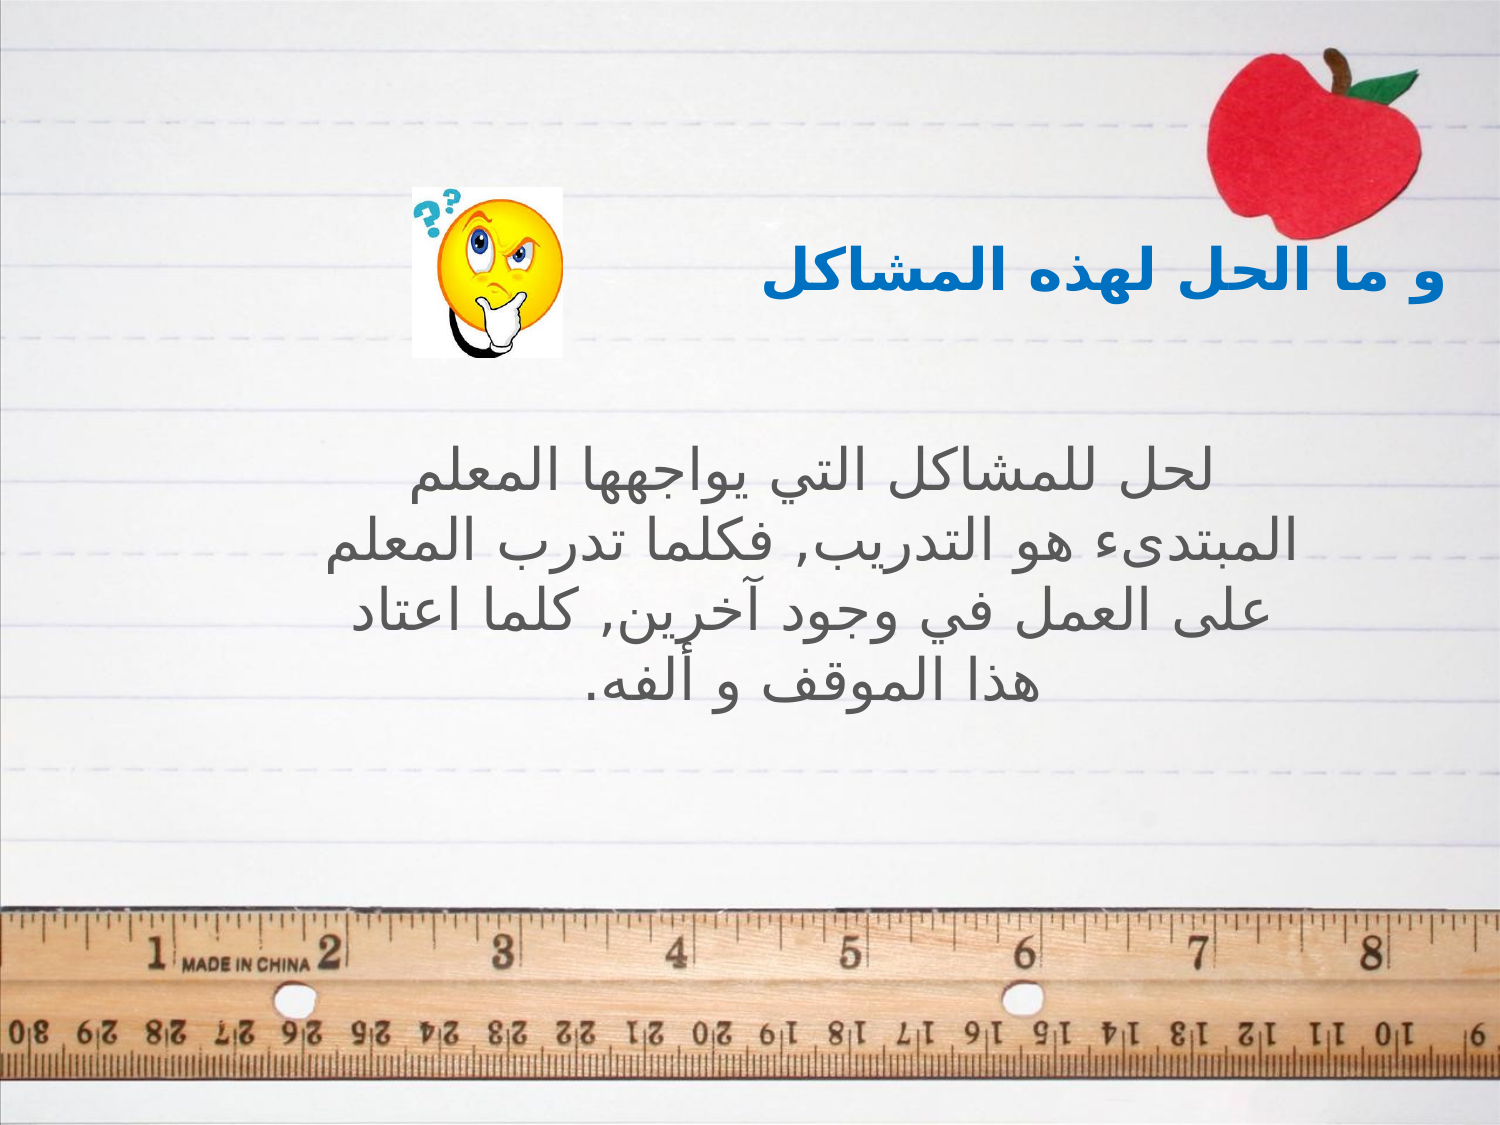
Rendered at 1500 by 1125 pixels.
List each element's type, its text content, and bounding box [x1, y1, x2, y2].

text_box و ما الحل لهذه المشاكل [566, 224, 1463, 310]
picture [0, 0, 1500, 1125]
text_box لحل للمشاكل التي يواجهها المعلم المبتدىء هو التدريب, فكلما تدرب المعلم على العمل في وجود آخرين, كلما اعتاد هذا الموقف و ألفه. [300, 424, 1325, 720]
